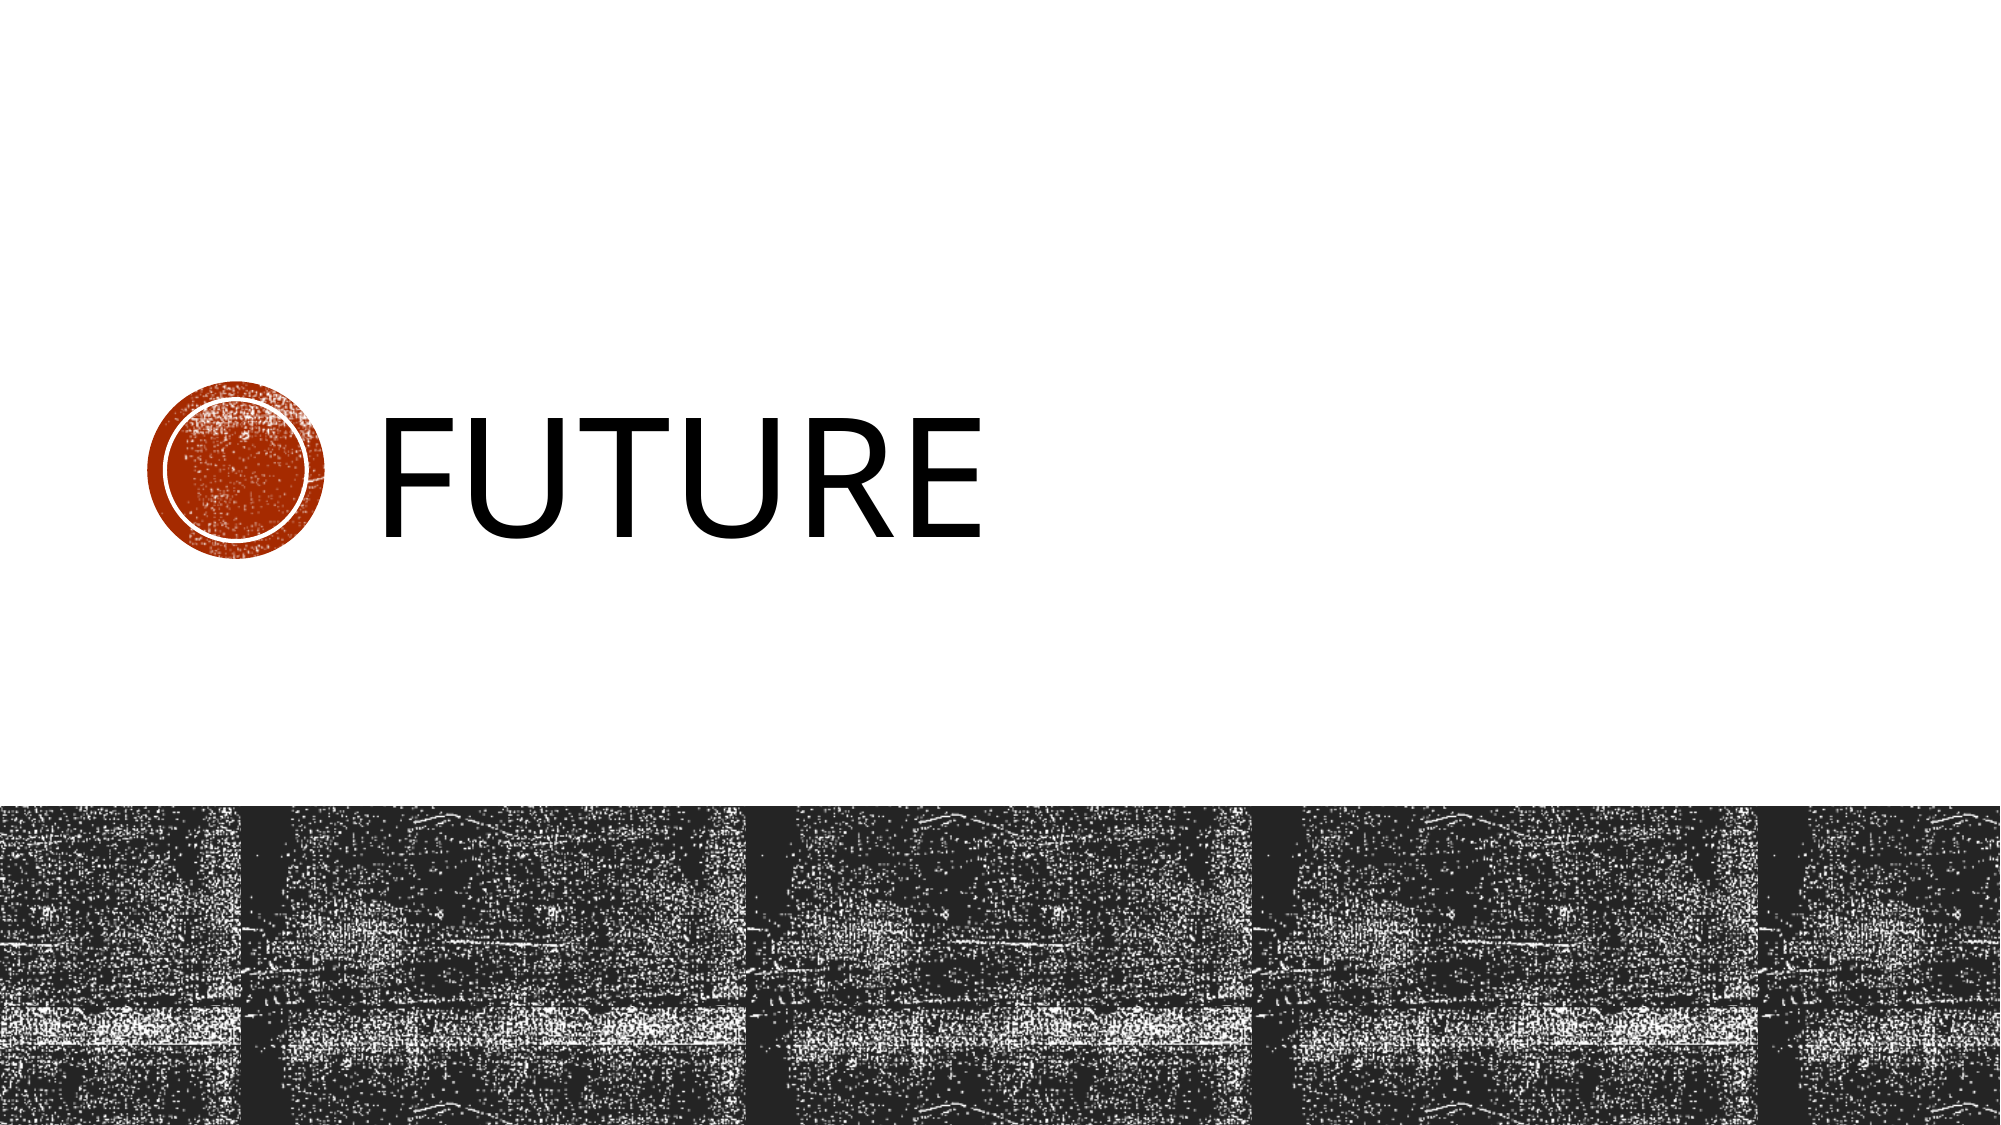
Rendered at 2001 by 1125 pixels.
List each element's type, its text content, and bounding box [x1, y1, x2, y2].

title future [355, 201, 1878, 779]
